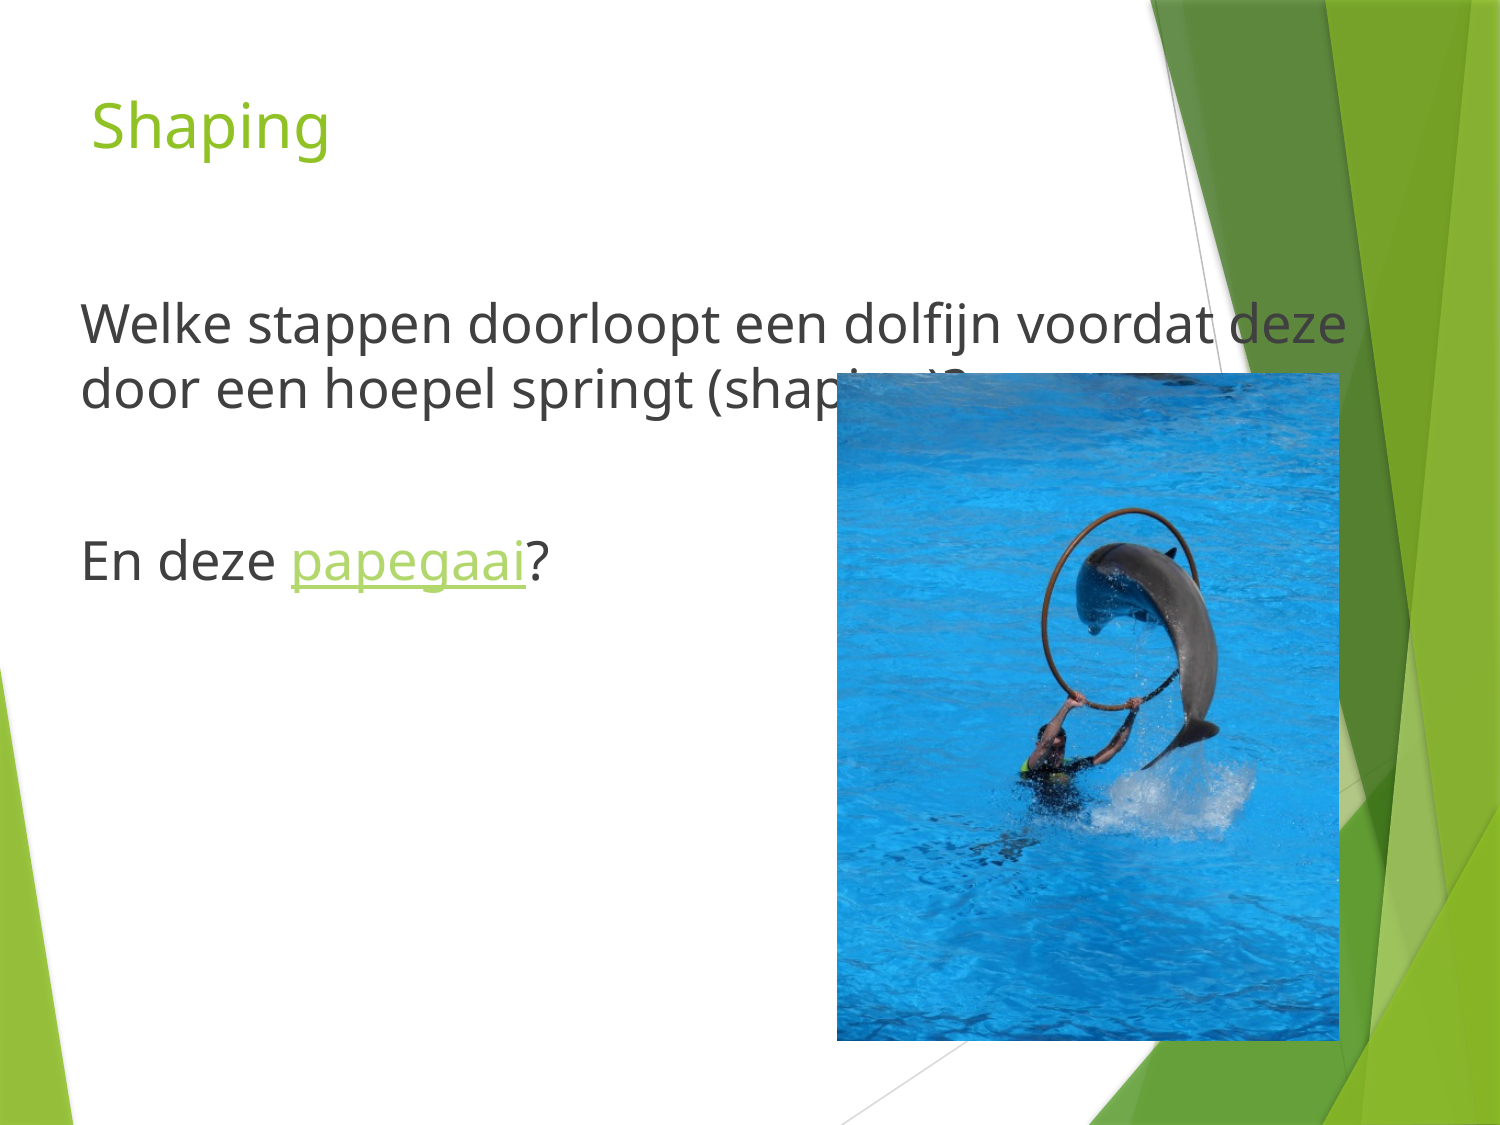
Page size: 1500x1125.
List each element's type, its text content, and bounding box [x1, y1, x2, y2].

list Welke stappen doorloopt een dolfijn voordat deze door een hoepel springt (shaping)? En deze papegaai? [64, 196, 1415, 939]
title Shaping [76, 78, 1427, 208]
picture [836, 372, 1340, 1041]
